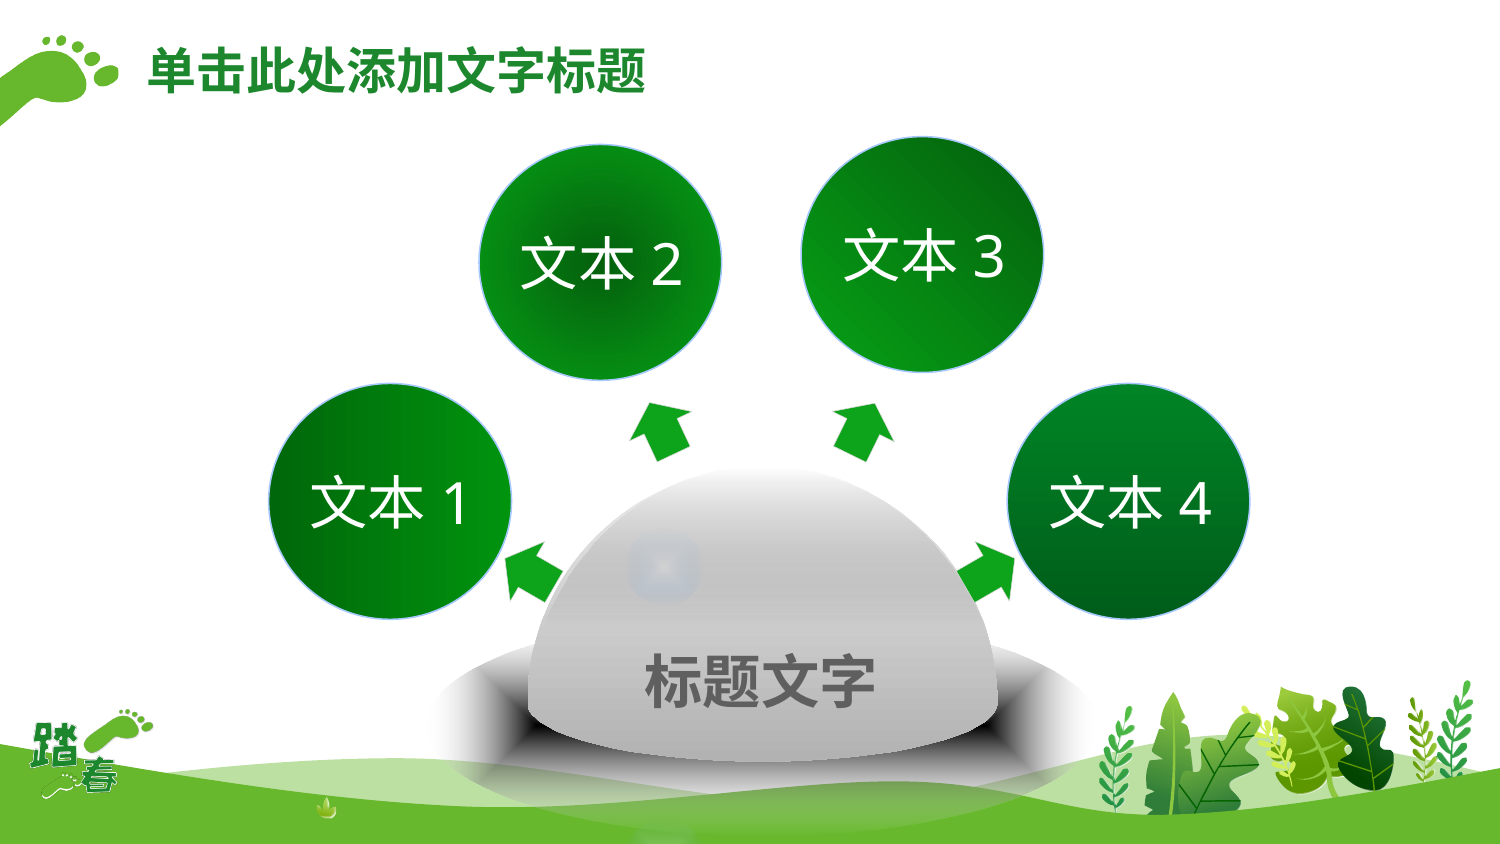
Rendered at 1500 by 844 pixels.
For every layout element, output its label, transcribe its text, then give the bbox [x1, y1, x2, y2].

picture [0, 35, 119, 135]
picture [29, 709, 154, 799]
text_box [1007, 383, 1250, 620]
text_box 单击此处添加文字标题 [131, 31, 662, 107]
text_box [425, 465, 1097, 844]
text_box [629, 402, 692, 462]
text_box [268, 383, 512, 620]
text_box [832, 403, 895, 463]
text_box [478, 144, 722, 381]
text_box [800, 136, 1044, 373]
